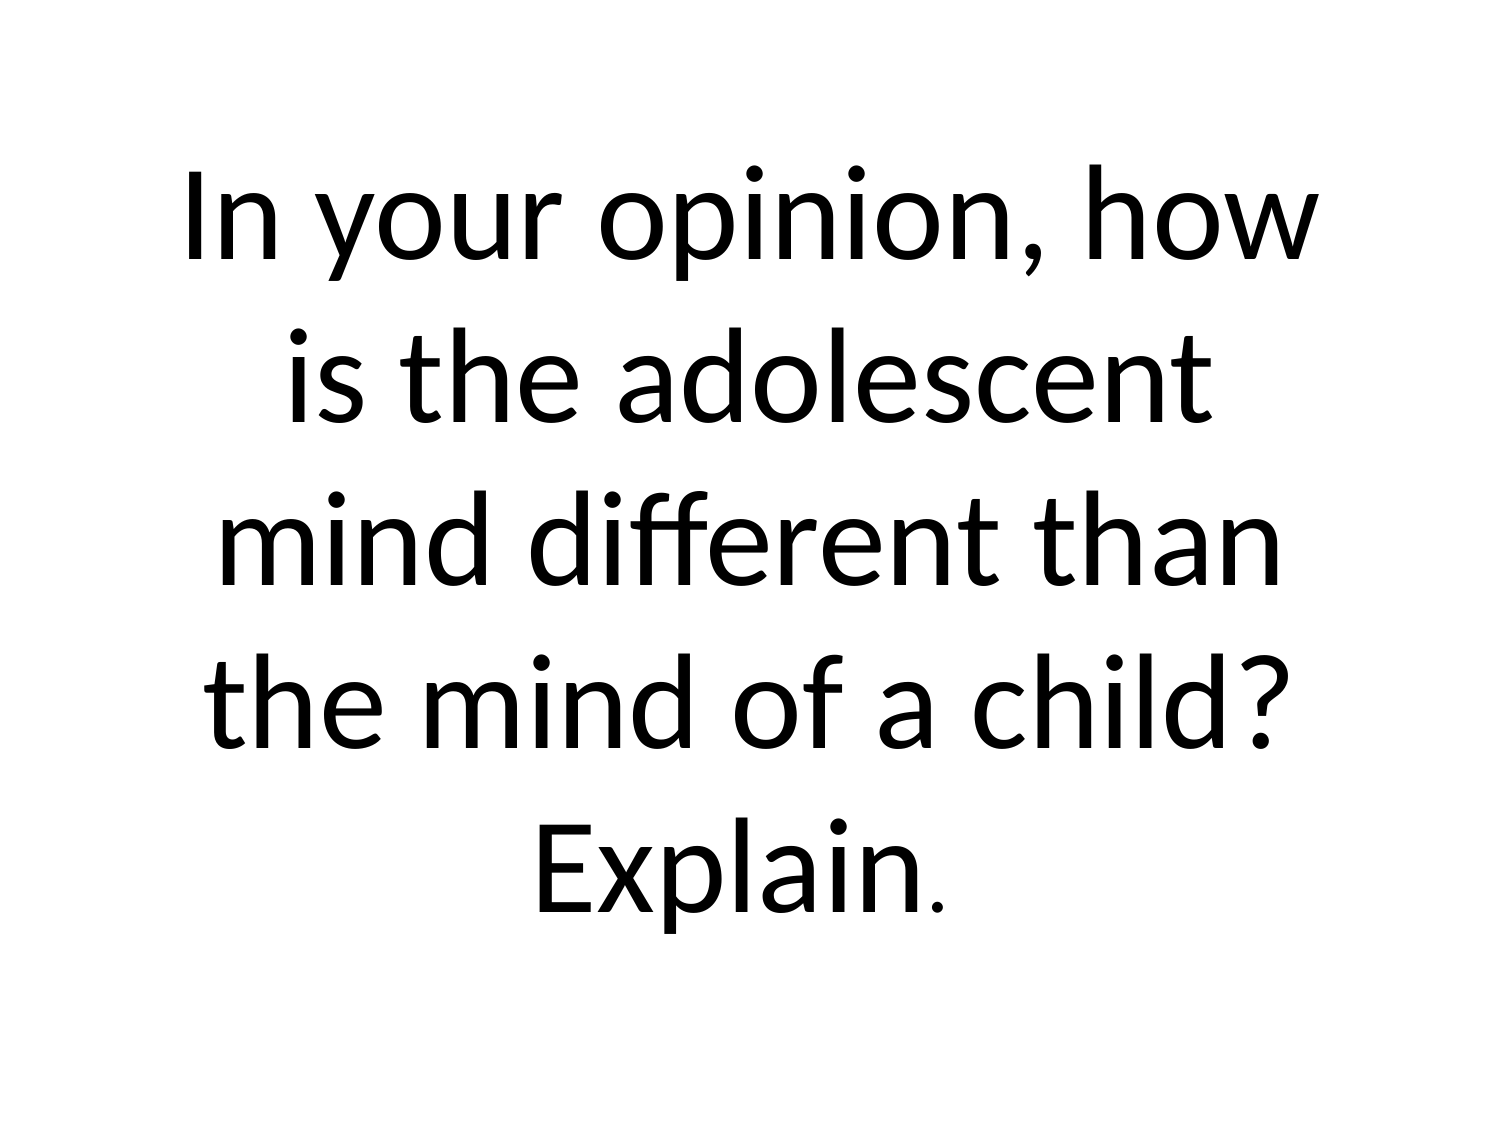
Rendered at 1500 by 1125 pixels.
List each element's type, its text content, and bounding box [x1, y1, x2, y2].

title In your opinion, how is the adolescent mind different than the mind of a child? Explain. [112, 112, 1388, 950]
